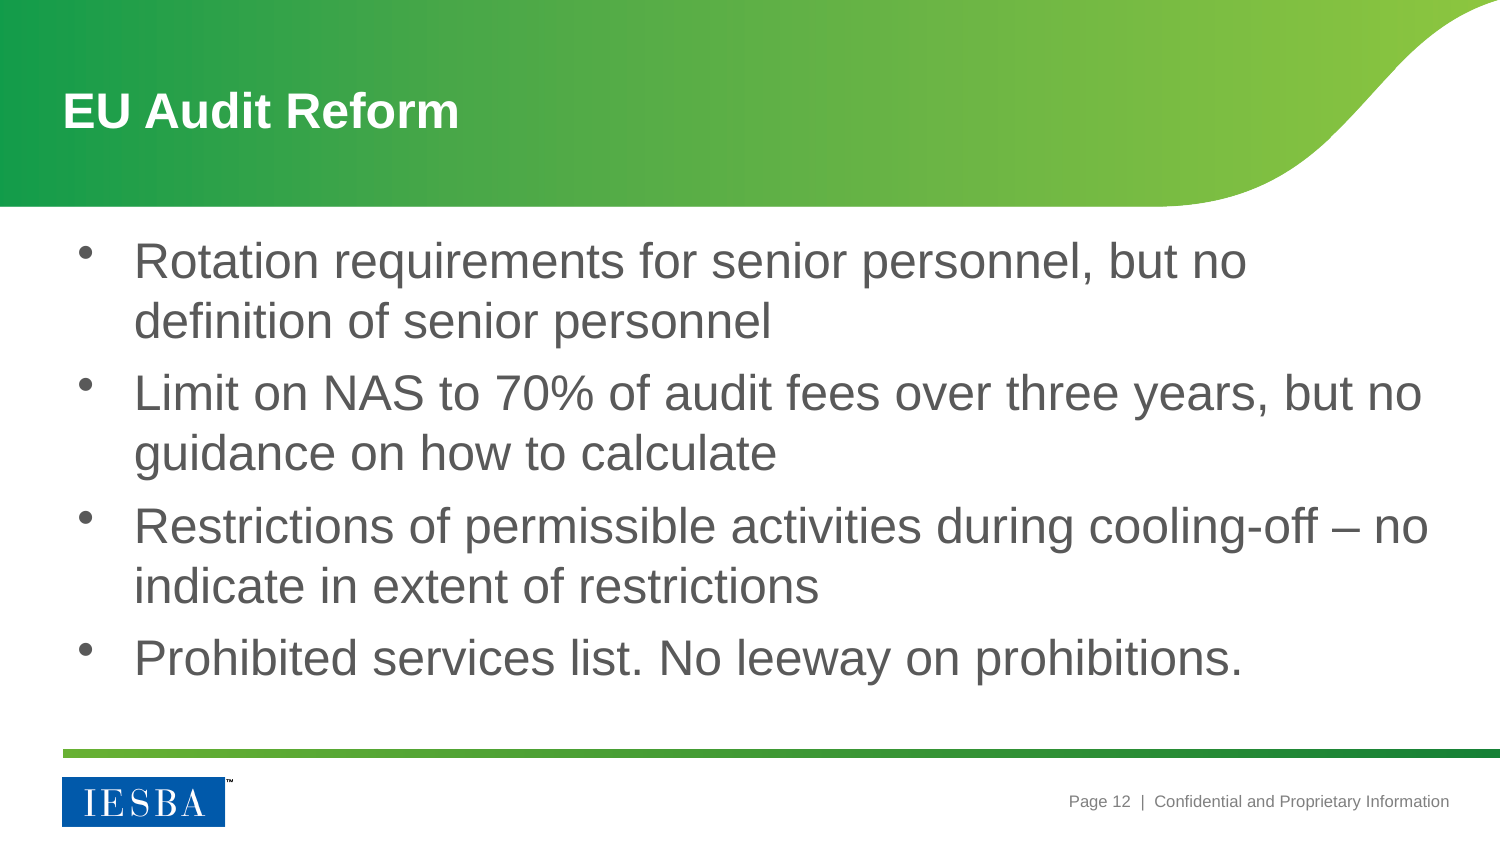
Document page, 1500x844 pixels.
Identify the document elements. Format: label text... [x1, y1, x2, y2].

picture [62, 777, 233, 827]
picture [0, 0, 1500, 207]
list Rotation requirements for senior personnel, but no definition of senior personnel Limit on NAS to 70% of audit fees over three years, but no guidance on how to calculate Restrictions of permissible activities during cooling-off – no indicate in extent of restrictions Prohibited services list. No leeway on prohibitions. [62, 220, 1450, 724]
title EU Audit Reform [62, 75, 1300, 142]
